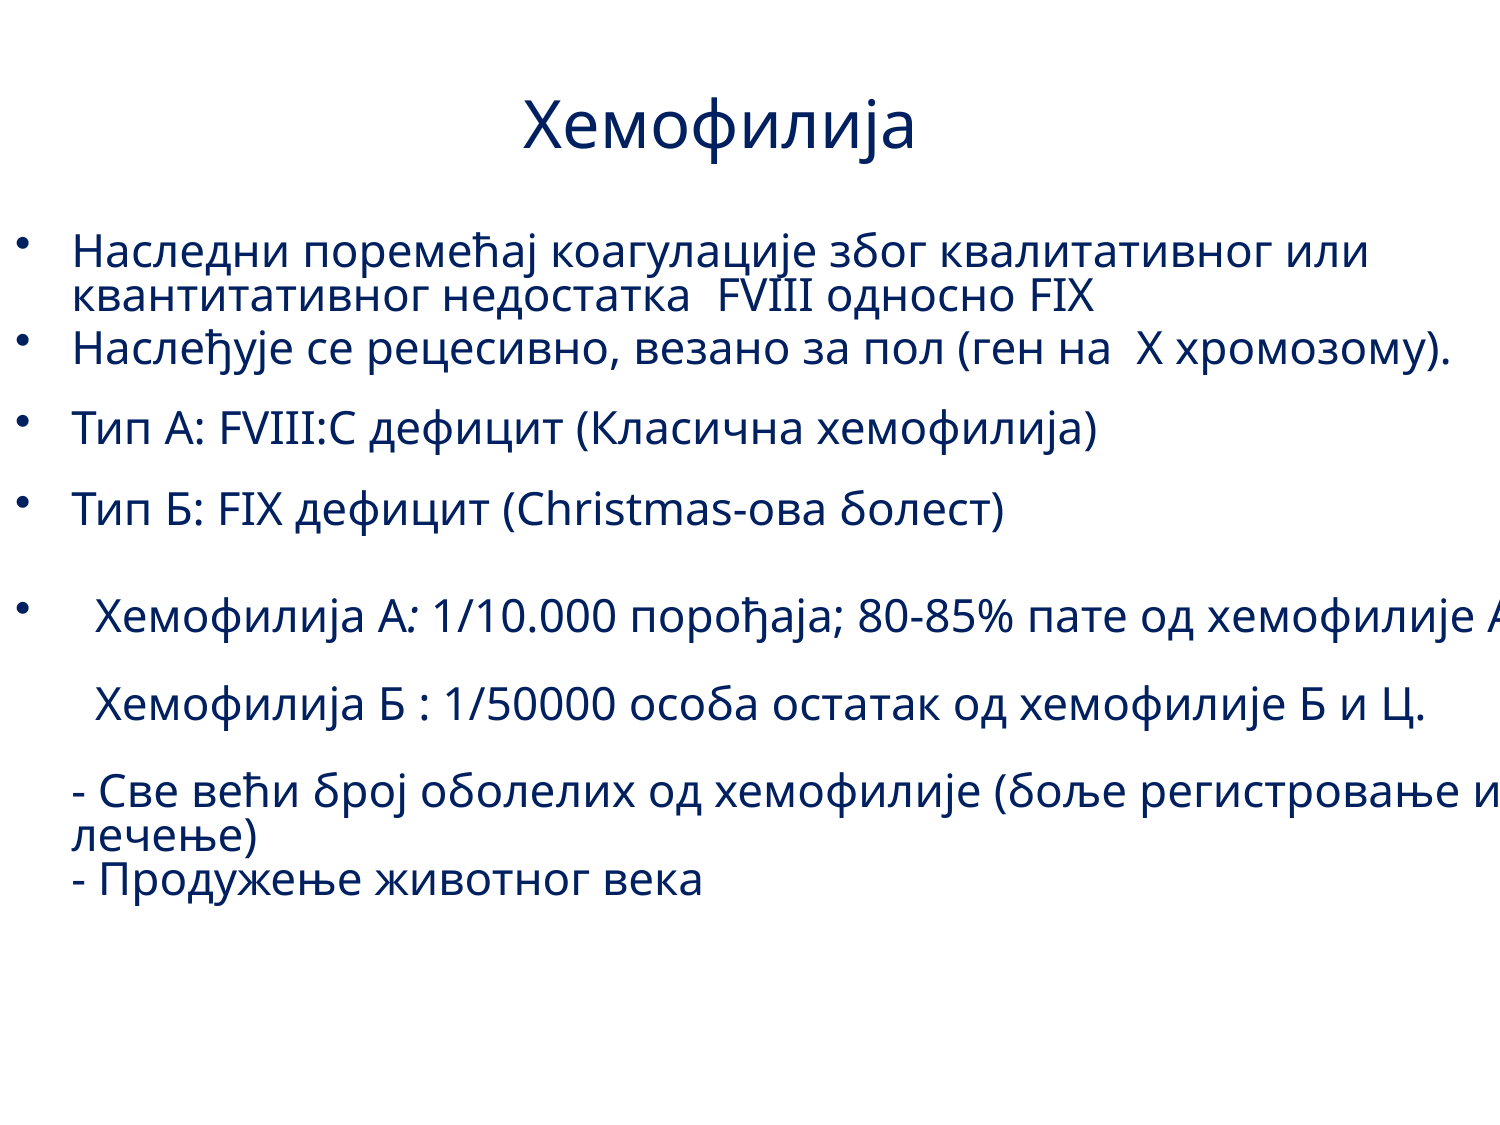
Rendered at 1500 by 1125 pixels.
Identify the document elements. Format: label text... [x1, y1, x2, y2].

list Наследни поремећај коагулације због квалитативног или квантитативног недостатка FVIII односно FIX Наслеђује се рецесивно, везано за пол (ген на X хромозому). Тип A: FVIII:C дефицит (Класична хемофилија) Тип Б: FIX дефицит (Christmas-ова болест) Хемофилија А: 1/10.000 порoђајa; 80-85% пате од хемофилије А; Хемофилија Б : 1/50000 осoба остатaк од хемофилије Б и Ц. - Све вeћи број oболелих од хемофилије (боље рeгистровање и лечeњe) - Продужењe животнoг века [0, 224, 1500, 1025]
title Хемофилија [64, 78, 1415, 224]
